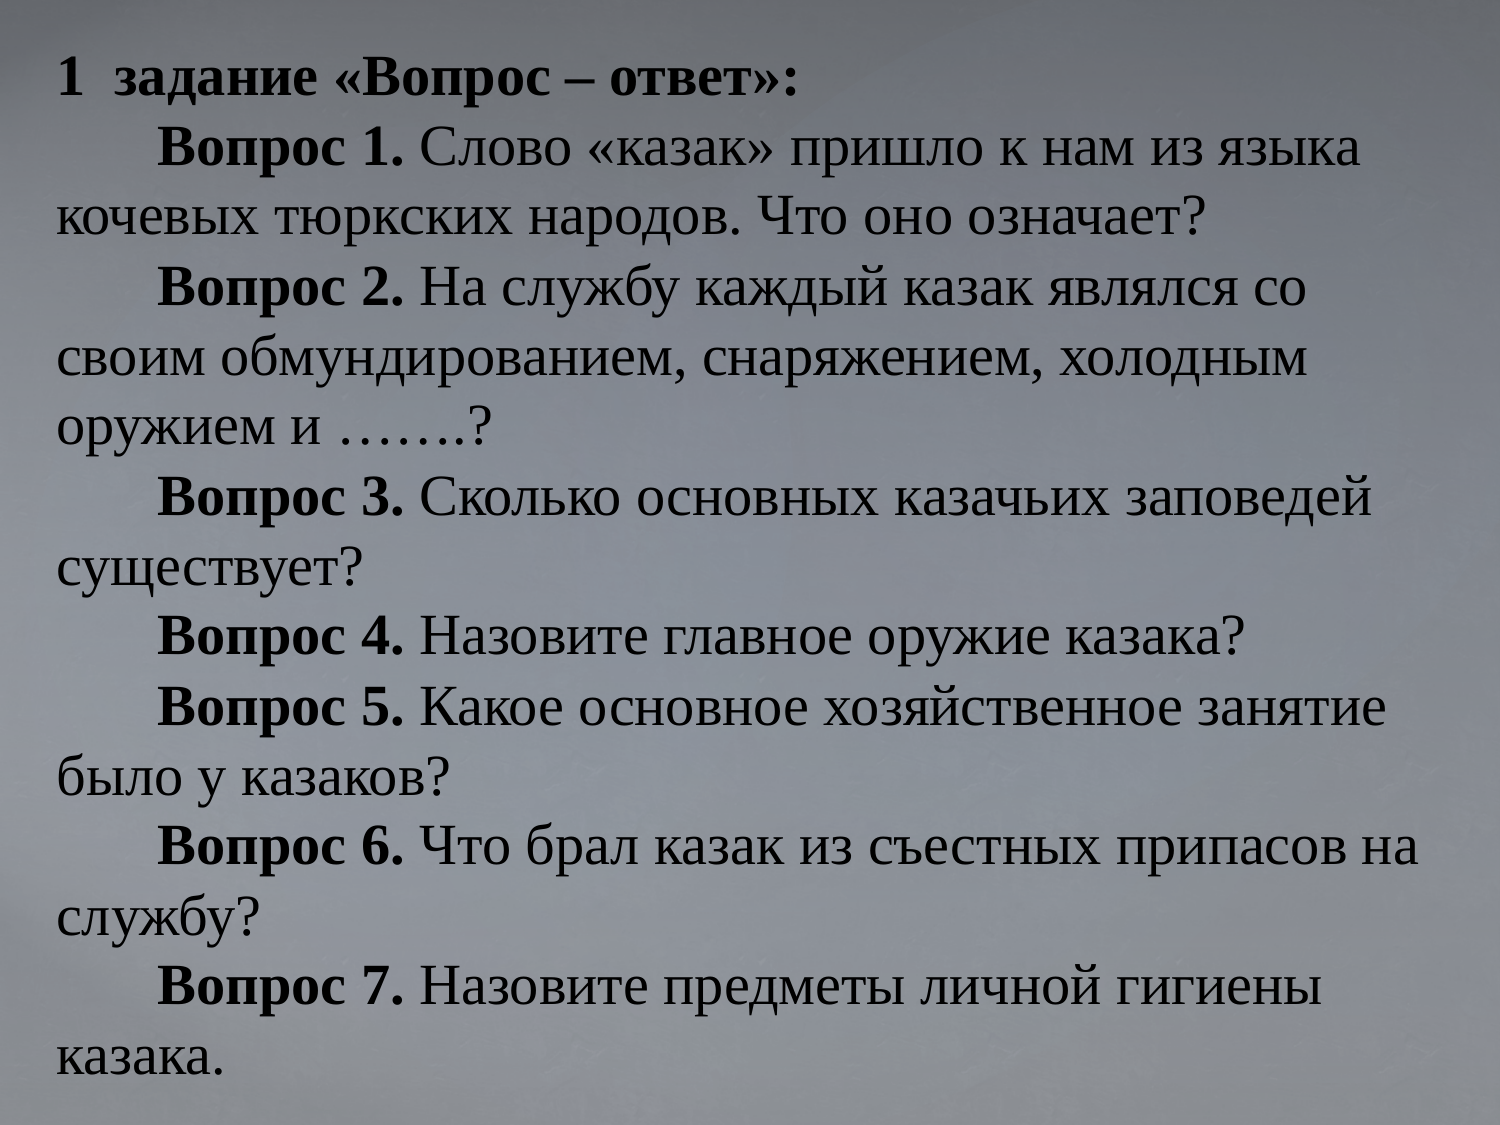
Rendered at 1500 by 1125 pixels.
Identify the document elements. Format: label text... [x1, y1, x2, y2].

title 1 задание «Вопрос – ответ»: Вопрос 1. Слово «казак» пришло к нам из языка кочевых тюркских народов. Что оно означает? Вопрос 2. На службу каждый казак являлся со своим обмундированием, снаряжением, холодным оружием и …….? Вопрос 3. Сколько основных казачьих заповедей существует? Вопрос 4. Назовите главное оружие казака? Вопрос 5. Какое основное хозяйственное занятие было у казаков? Вопрос 6. Что брал казак из съестных припасов на службу? Вопрос 7. Назовите предметы личной гигиены казака. [41, 30, 1483, 1094]
